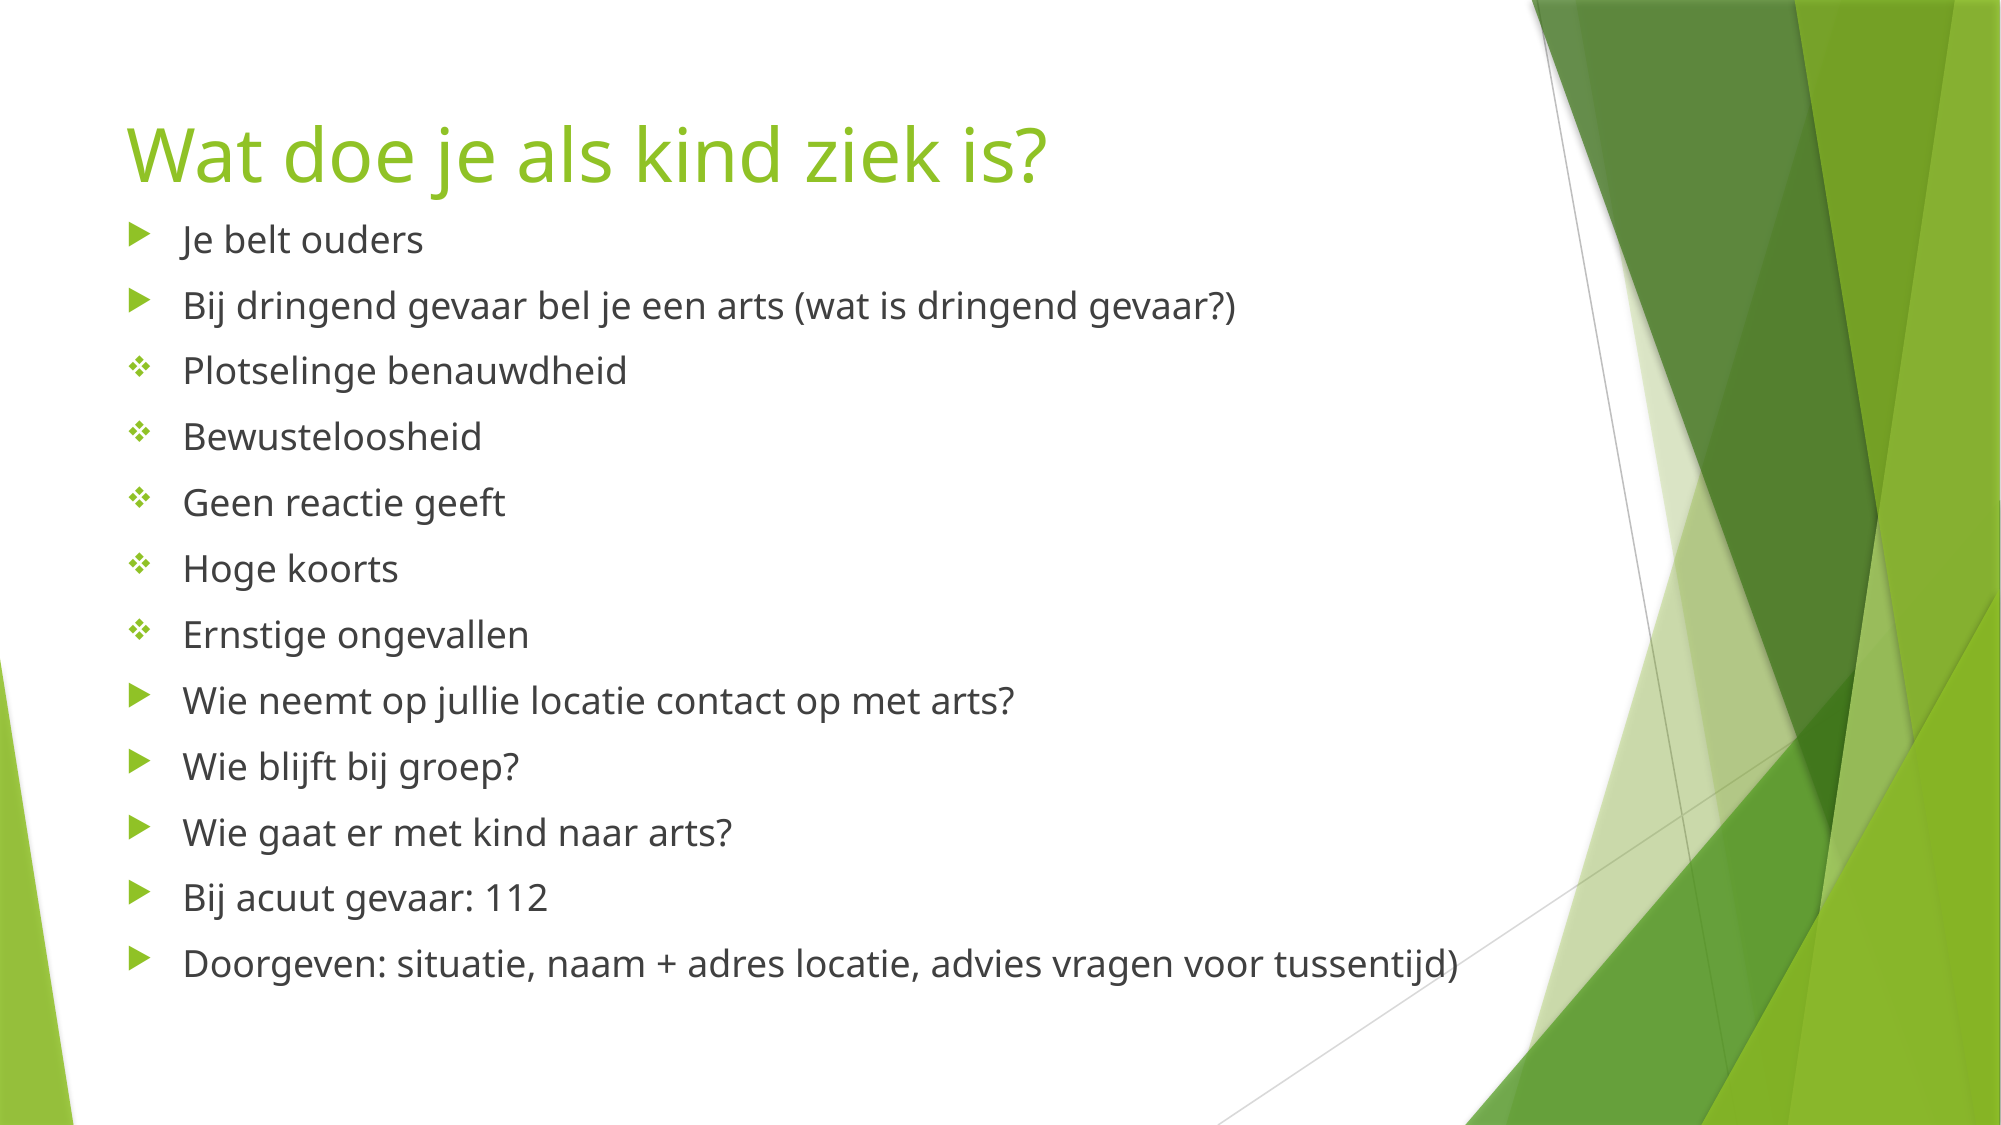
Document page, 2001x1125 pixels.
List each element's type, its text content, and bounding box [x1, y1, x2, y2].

title Wat doe je als kind ziek is? [111, 99, 1522, 208]
list Je belt ouders Bij dringend gevaar bel je een arts (wat is dringend gevaar?) Plotselinge benauwdheid Bewusteloosheid Geen reactie geeft Hoge koorts Ernstige ongevallen Wie neemt op jullie locatie contact op met arts? Wie blijft bij groep? Wie gaat er met kind naar arts? Bij acuut gevaar: 112 Doorgeven: situatie, naam + adres locatie, advies vragen voor tussentijd) [111, 208, 1522, 1125]
